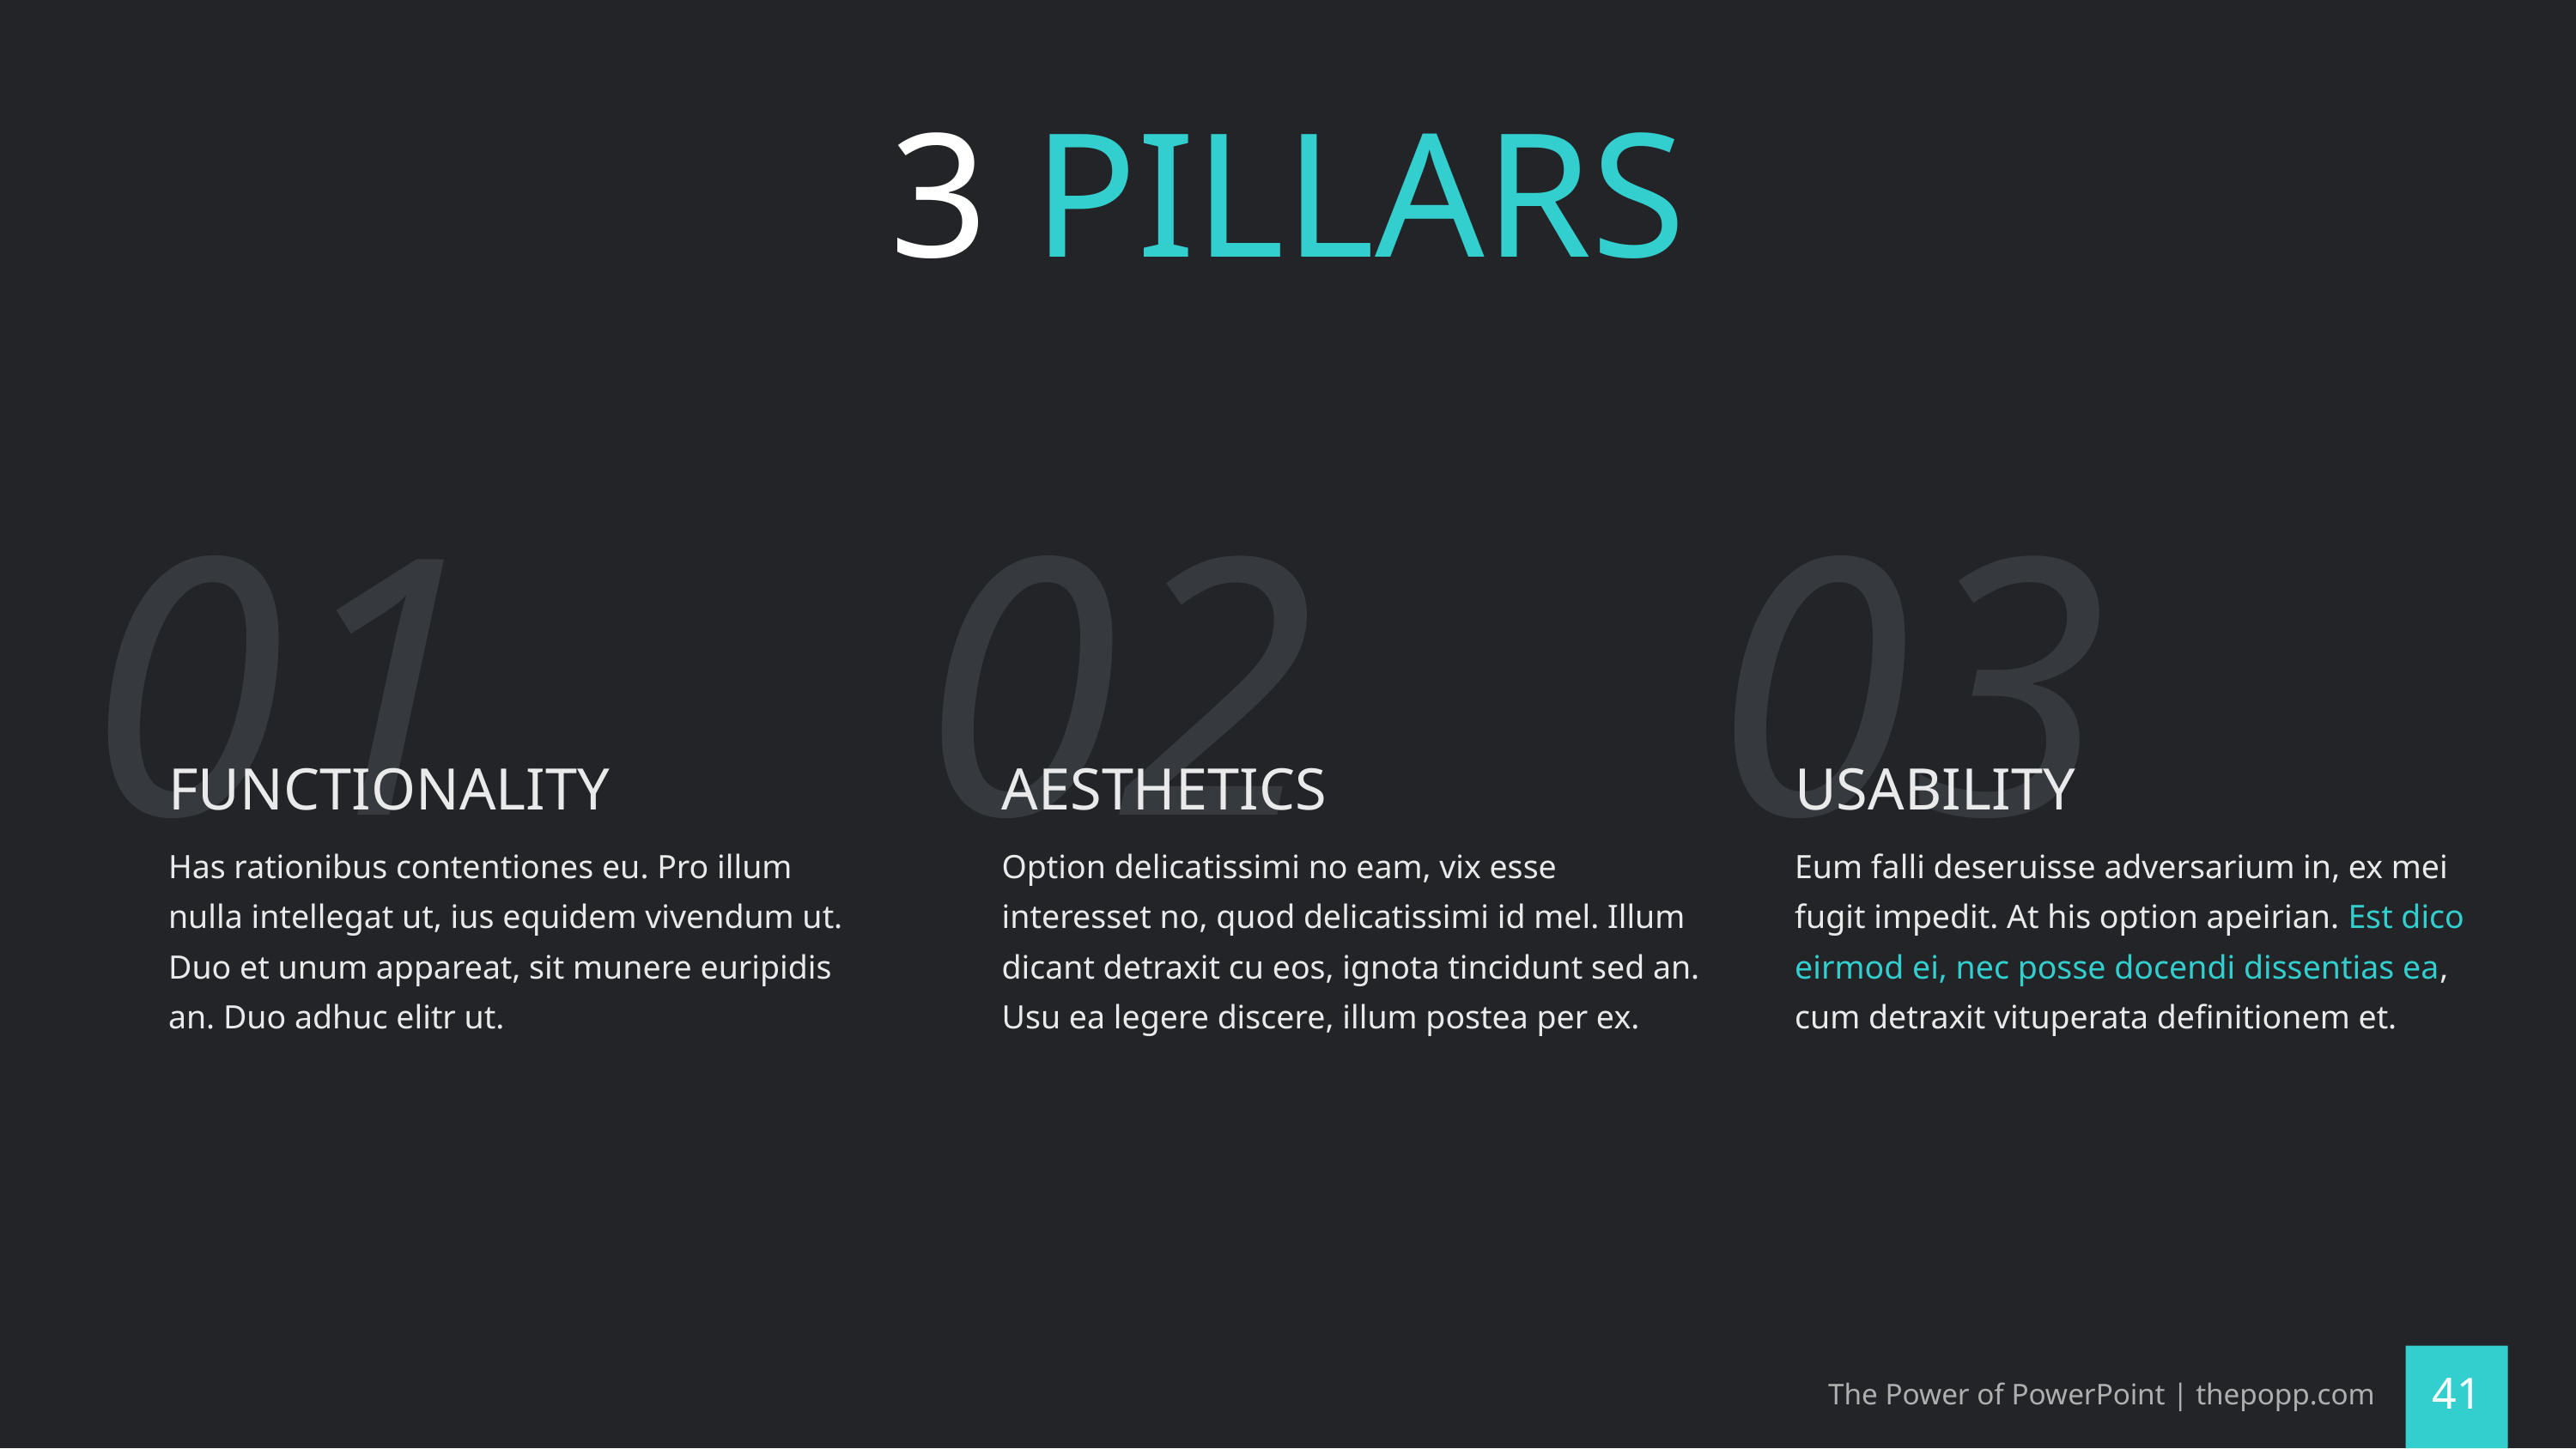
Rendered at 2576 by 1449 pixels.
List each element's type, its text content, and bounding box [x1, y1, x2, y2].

list Option delicatissimi no eam, vix esse interesset no, quod delicatissimi id mel. Illum dicant detraxit cu eos, ignota tincidunt sed an. Usu ea legere discere, illum postea per ex. [988, 828, 1716, 1074]
footer The Power of PowerPoint | thepopp.com [1519, 1356, 2389, 1434]
slide_number 41 [2404, 1356, 2509, 1434]
list USABILITY [1782, 731, 2509, 828]
list Eum falli deseruisse adversarium in, ex mei fugit impedit. At his option apeirian. Est dico eirmod ei, nec posse docendi dissentias ea, cum detraxit vituperata definitionem et. [1782, 828, 2509, 1074]
list 01 [75, 485, 506, 858]
list FUNCTIONALITY [155, 731, 883, 828]
list Has rationibus contentiones eu. Pro illum nulla intellegat ut, ius equidem vivendum ut. Duo et unum appareat, sit munere euripidis an. Duo adhuc elitr ut. [155, 828, 883, 1074]
list 03 [1701, 485, 2132, 858]
list AESTHETICS [988, 731, 1701, 828]
title 3 PILLARS [109, 75, 2467, 302]
list 02 [908, 485, 1339, 858]
